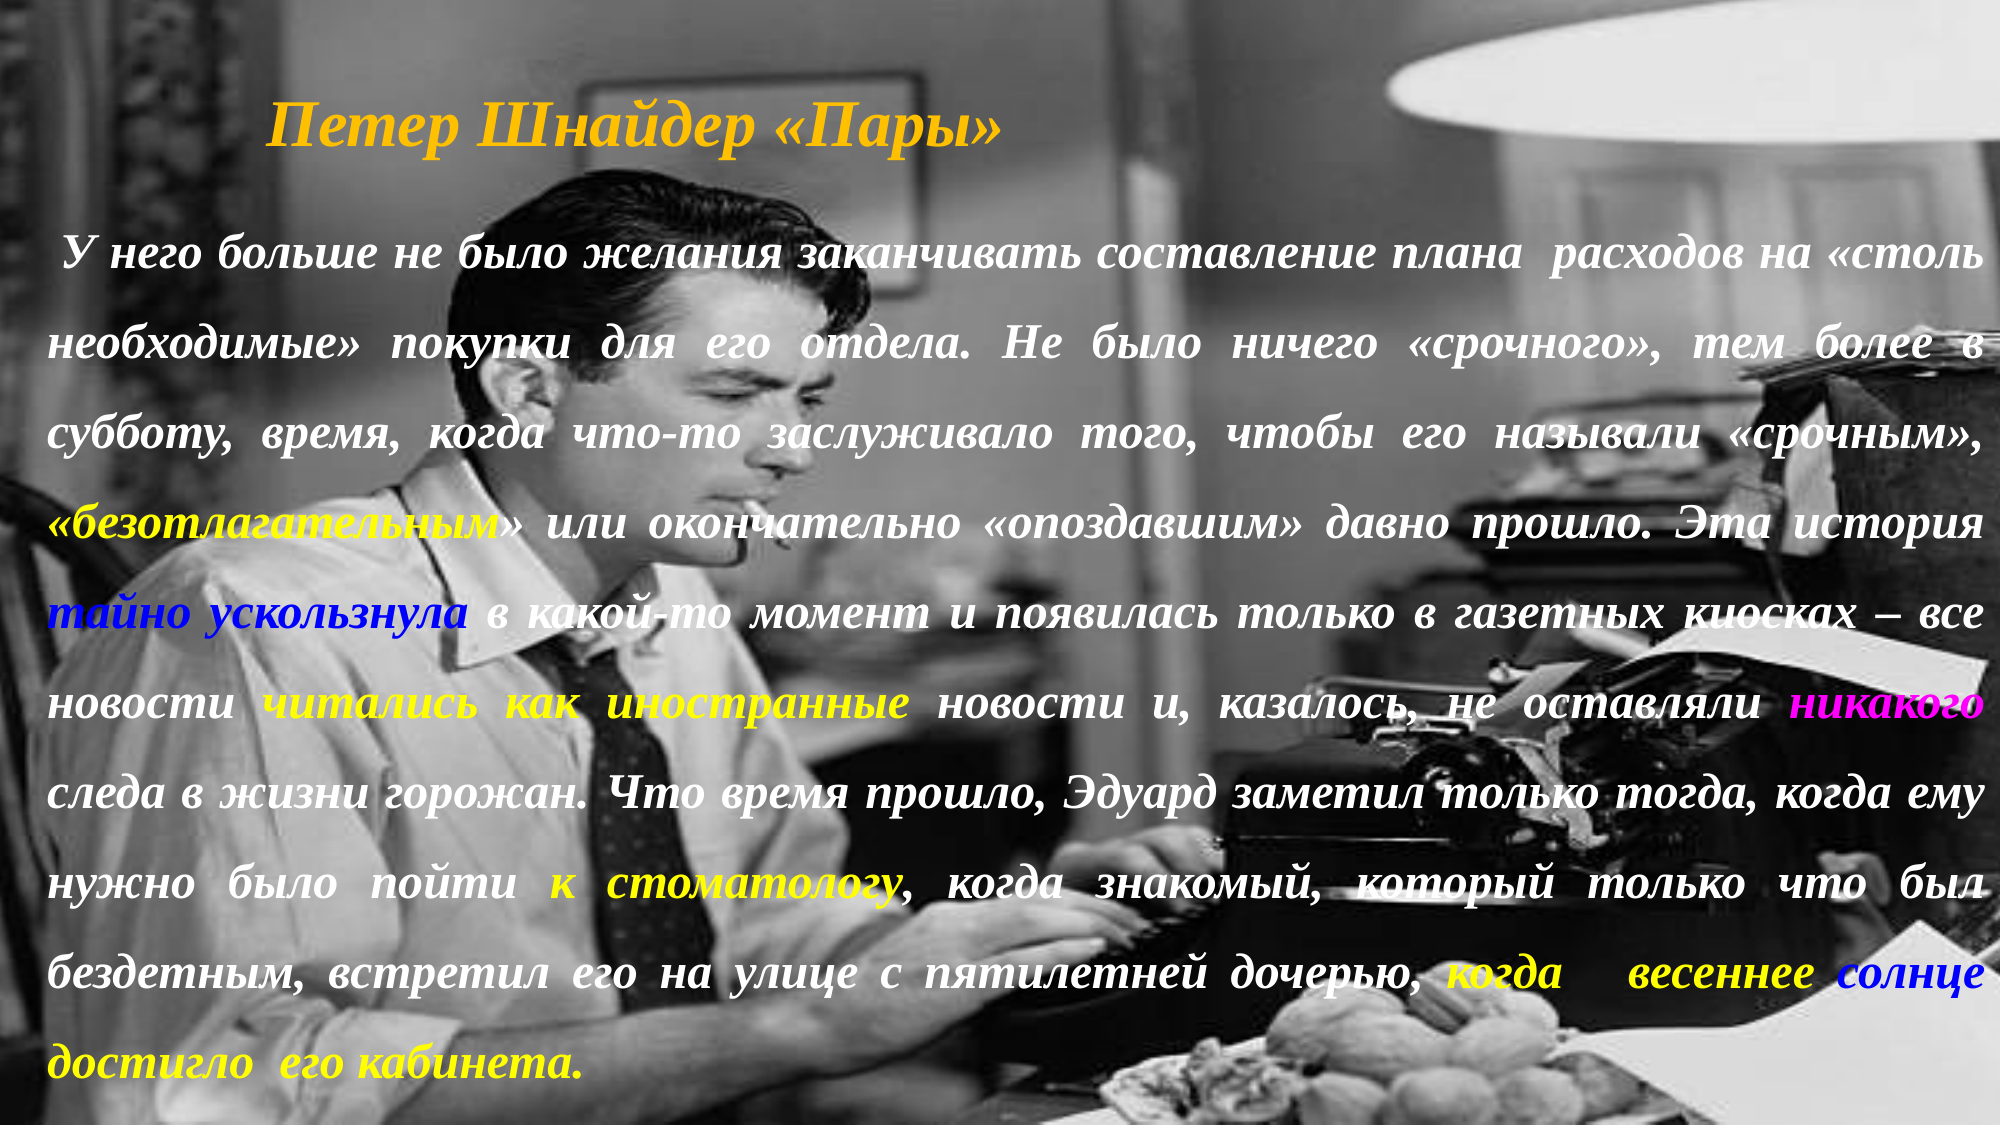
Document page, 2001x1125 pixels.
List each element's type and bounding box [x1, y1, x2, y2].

list [0, 0, 2000, 1125]
